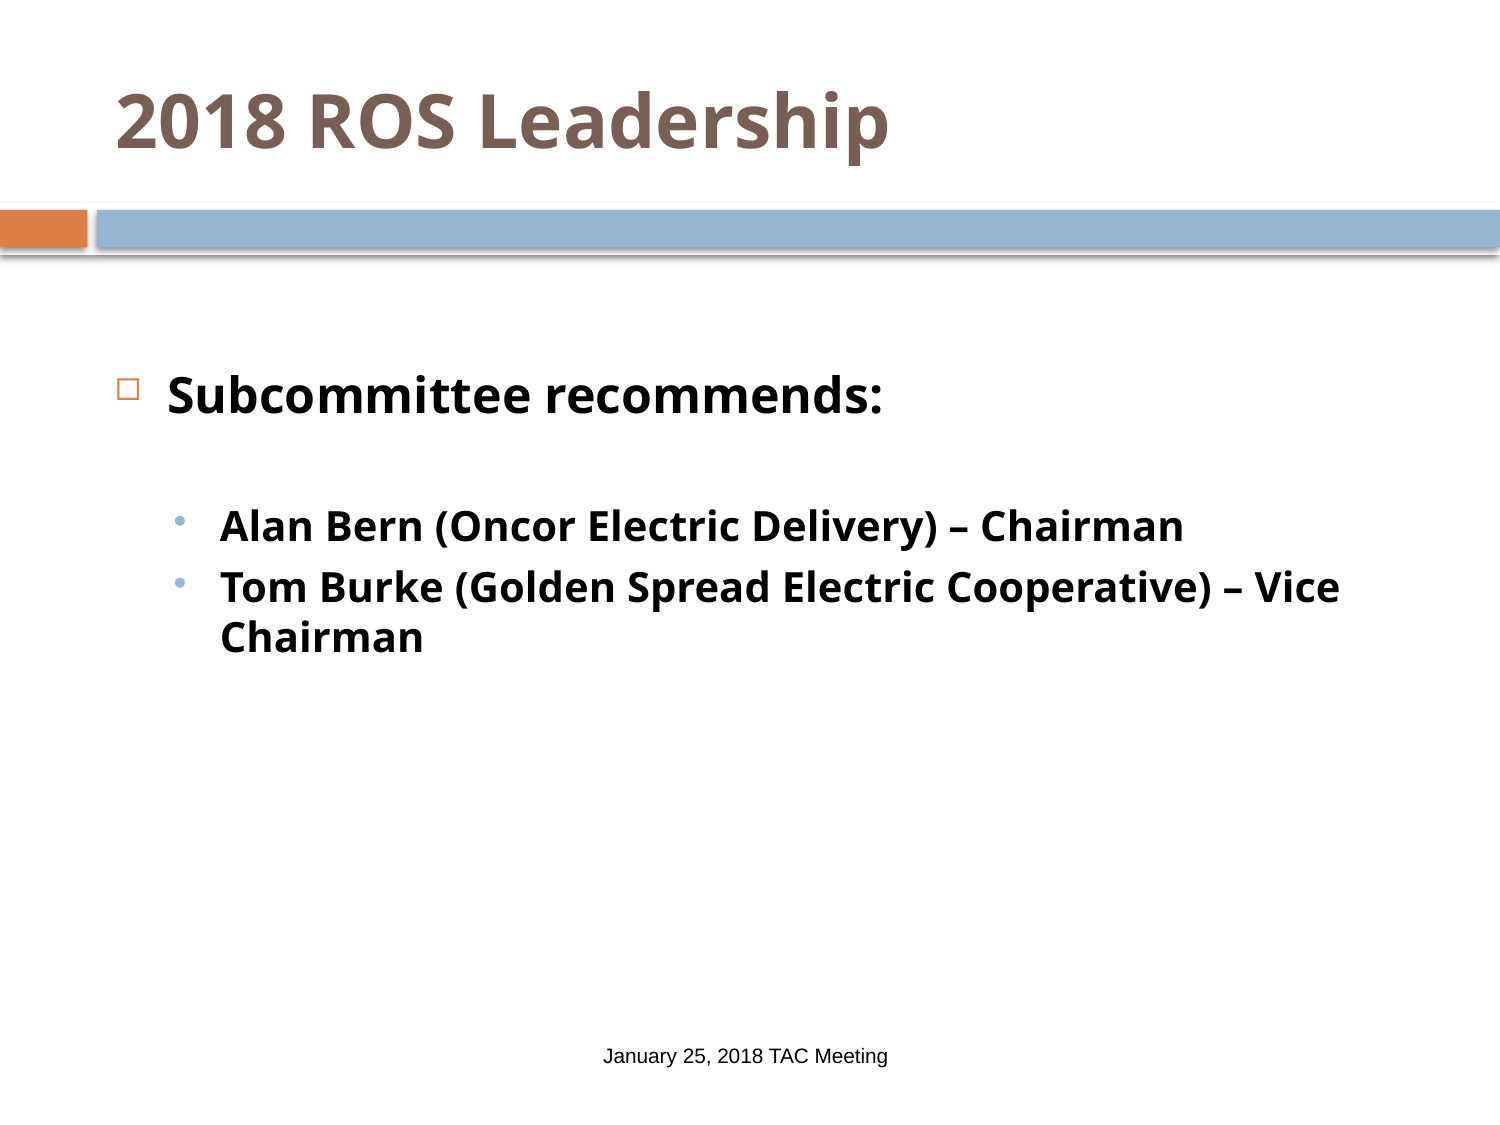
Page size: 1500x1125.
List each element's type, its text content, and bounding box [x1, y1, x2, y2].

title 2018 ROS Leadership [100, 37, 1439, 201]
footer January 25, 2018 TAC Meeting [99, 1025, 1392, 1085]
list Subcommittee recommends: Alan Bern (Oncor Electric Delivery) – Chairman Tom Burke (Golden Spread Electric Cooperative) – Vice Chairman [99, 355, 1438, 1001]
